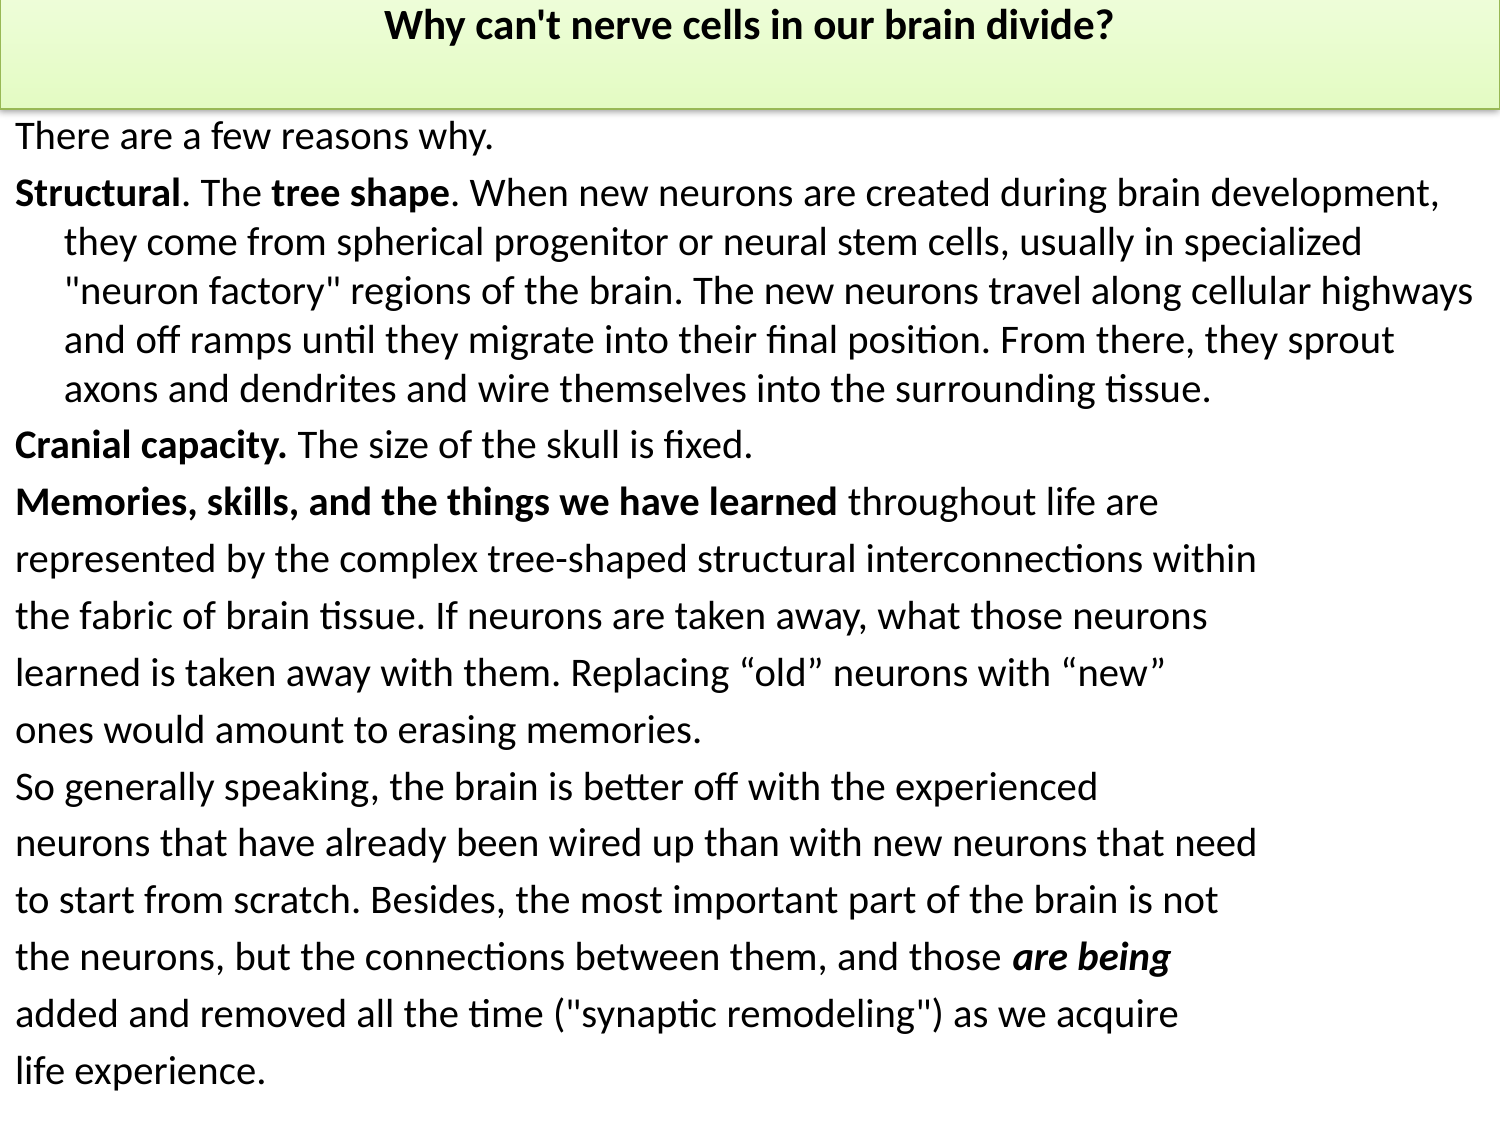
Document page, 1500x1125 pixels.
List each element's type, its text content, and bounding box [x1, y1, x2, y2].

list There are a few reasons why. Structural. The tree shape. When new neurons are created during brain development, they come from spherical progenitor or neural stem cells, usually in specialized "neuron factory" regions of the brain. The new neurons travel along cellular highways and off ramps until they migrate into their final position. From there, they sprout axons and dendrites and wire themselves into the surrounding tissue. Cranial capacity. The size of the skull is fixed. Memories, skills, and the things we have learned throughout life are represented by the complex tree-shaped structural interconnections within the fabric of brain tissue. If neurons are taken away, what those neurons learned is taken away with them. Replacing “old” neurons with “new” ones would amount to erasing memories. So generally speaking, the brain is better off with the experienced neurons that have already been wired up than with new neurons that need to start from scratch. Besides, the most important part of the brain is not the neurons, but the connections between them, and those are being added and removed all the time ("synaptic remodeling") as we acquire life experience. [0, 101, 1500, 1125]
title Why can't nerve cells in our brain divide? [0, 0, 1500, 101]
